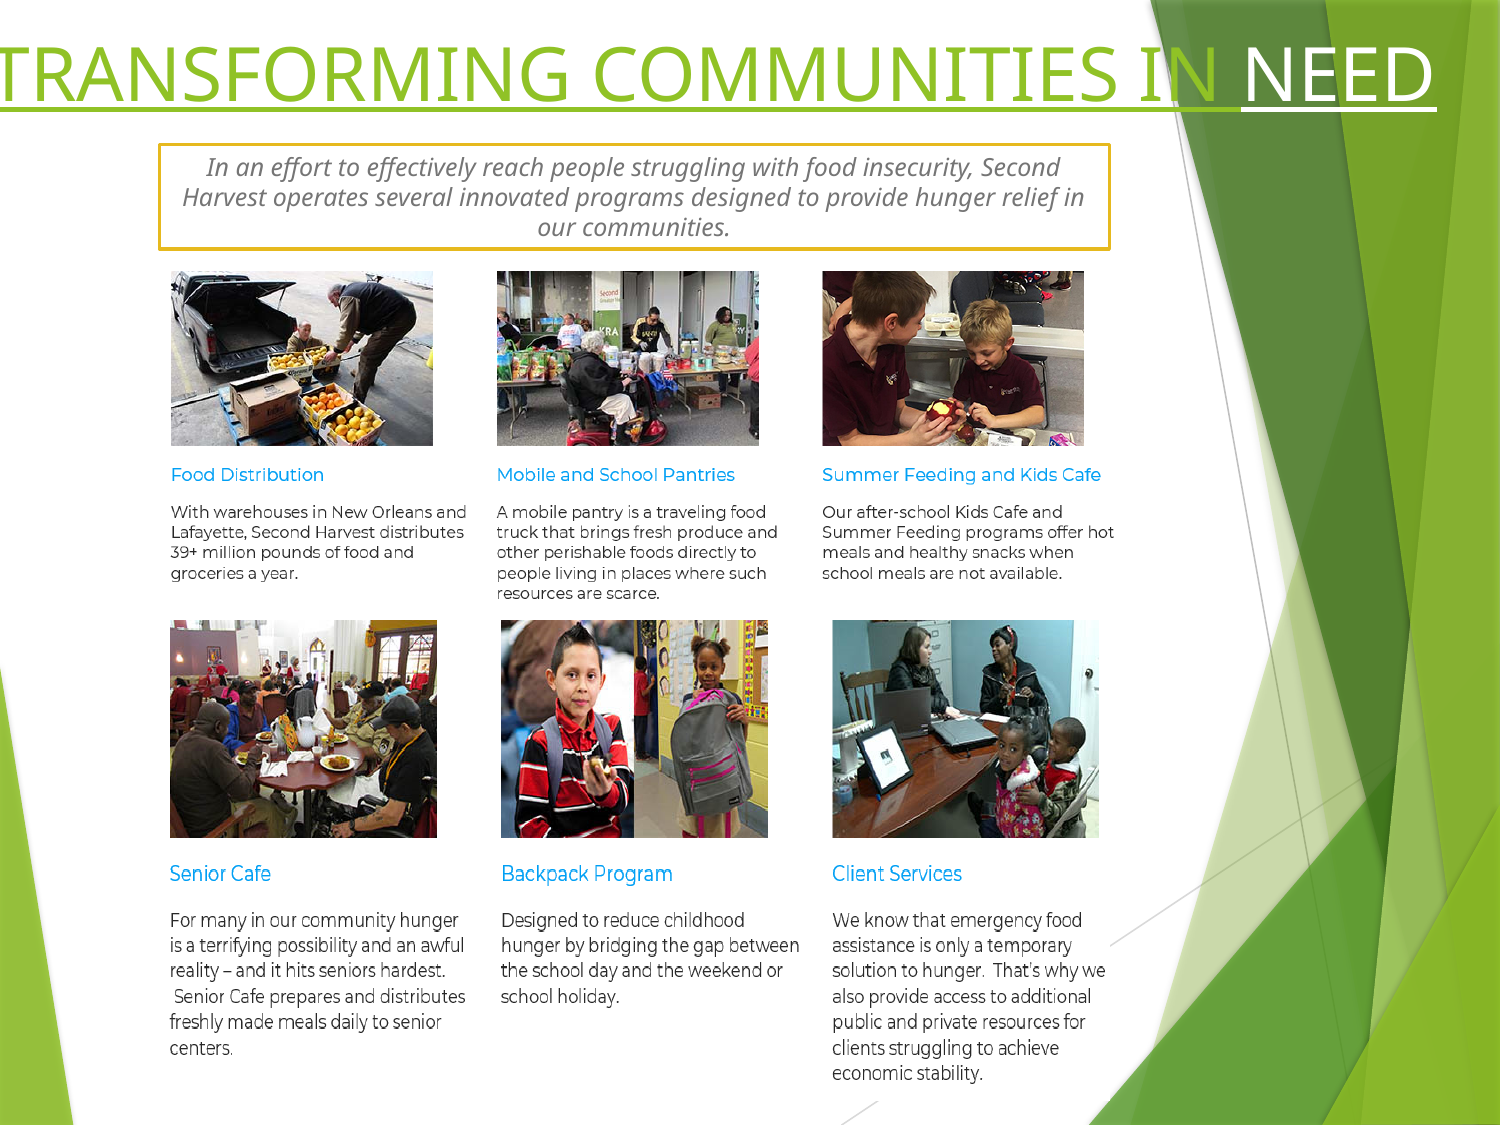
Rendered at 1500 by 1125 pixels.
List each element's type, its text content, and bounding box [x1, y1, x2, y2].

text_box In an effort to effectively reach people struggling with food insecurity, Second Harvest operates several innovated programs designed to provide hunger relief in our communities. [158, 143, 1111, 251]
picture [167, 616, 1110, 1102]
text_box TRANSFORMING COMMUNITIES IN NEED [0, 19, 1475, 124]
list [167, 268, 1126, 610]
